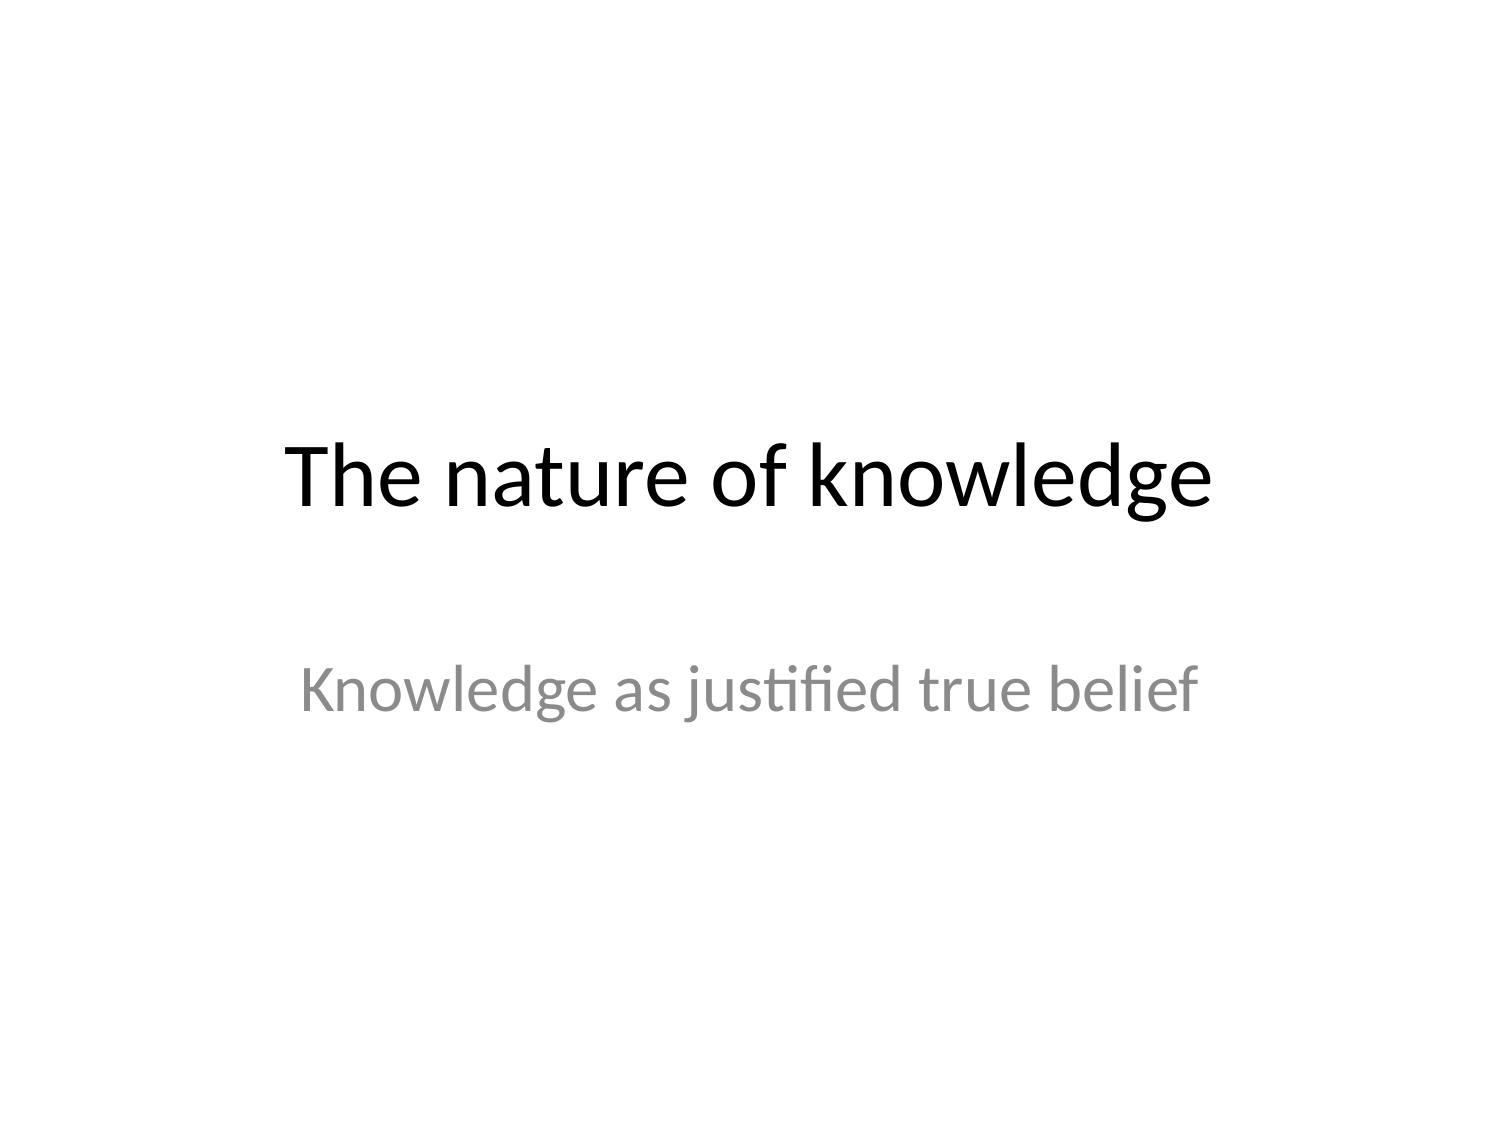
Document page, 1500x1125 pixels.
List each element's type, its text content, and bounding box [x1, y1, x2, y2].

subtitle Knowledge as justified true belief [225, 637, 1275, 925]
title The nature of knowledge [112, 349, 1388, 591]
